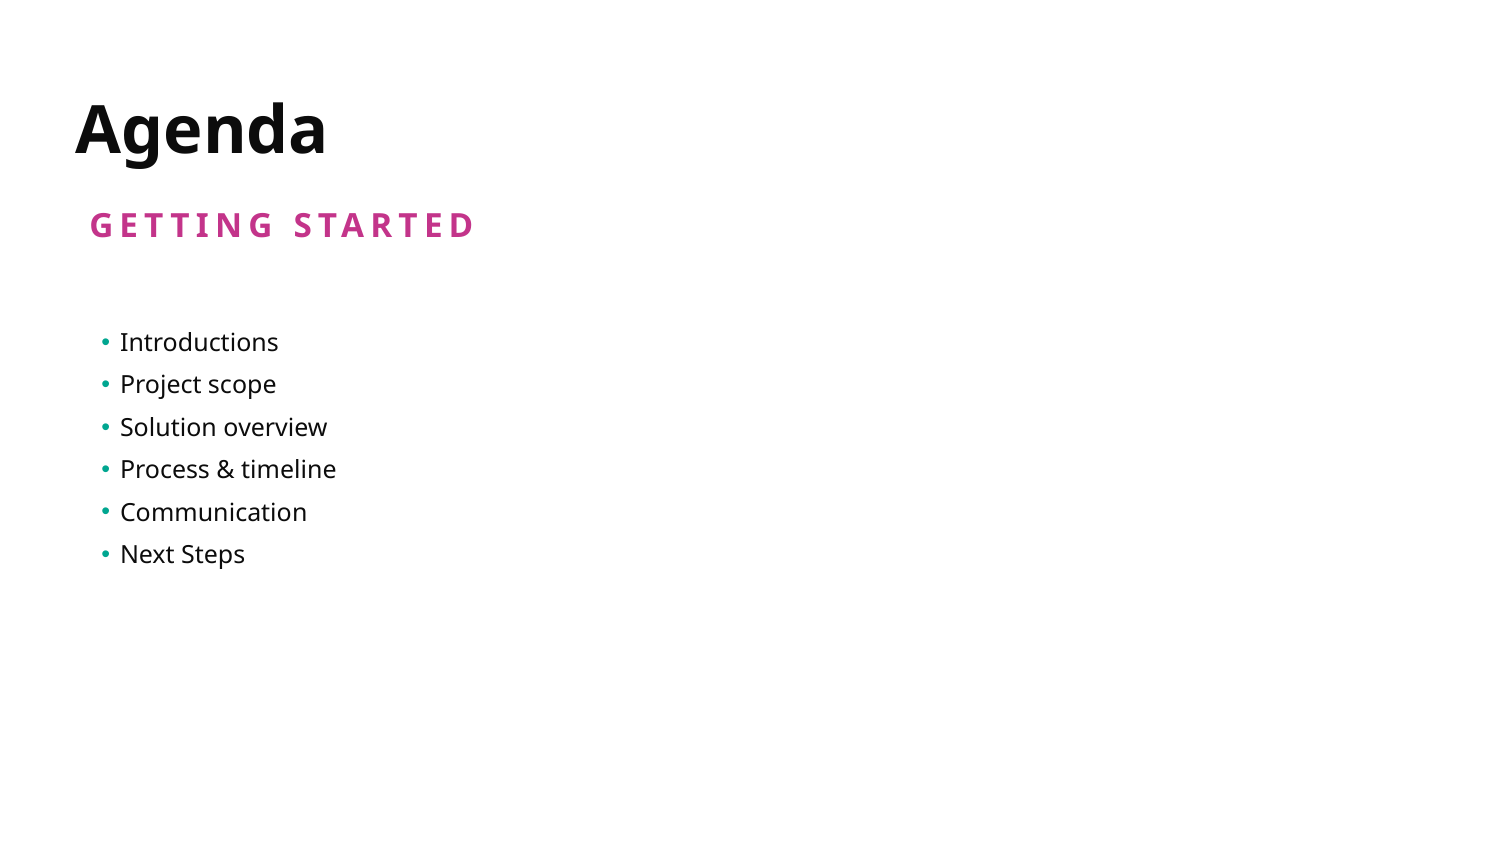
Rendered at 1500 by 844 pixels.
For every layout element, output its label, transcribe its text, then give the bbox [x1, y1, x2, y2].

text_box Introductions Project scope Solution overview Process & timeline Communication Next Steps [86, 319, 1401, 577]
text_box Agenda [60, 79, 345, 174]
text_box GETTING STARTED [74, 196, 1053, 252]
